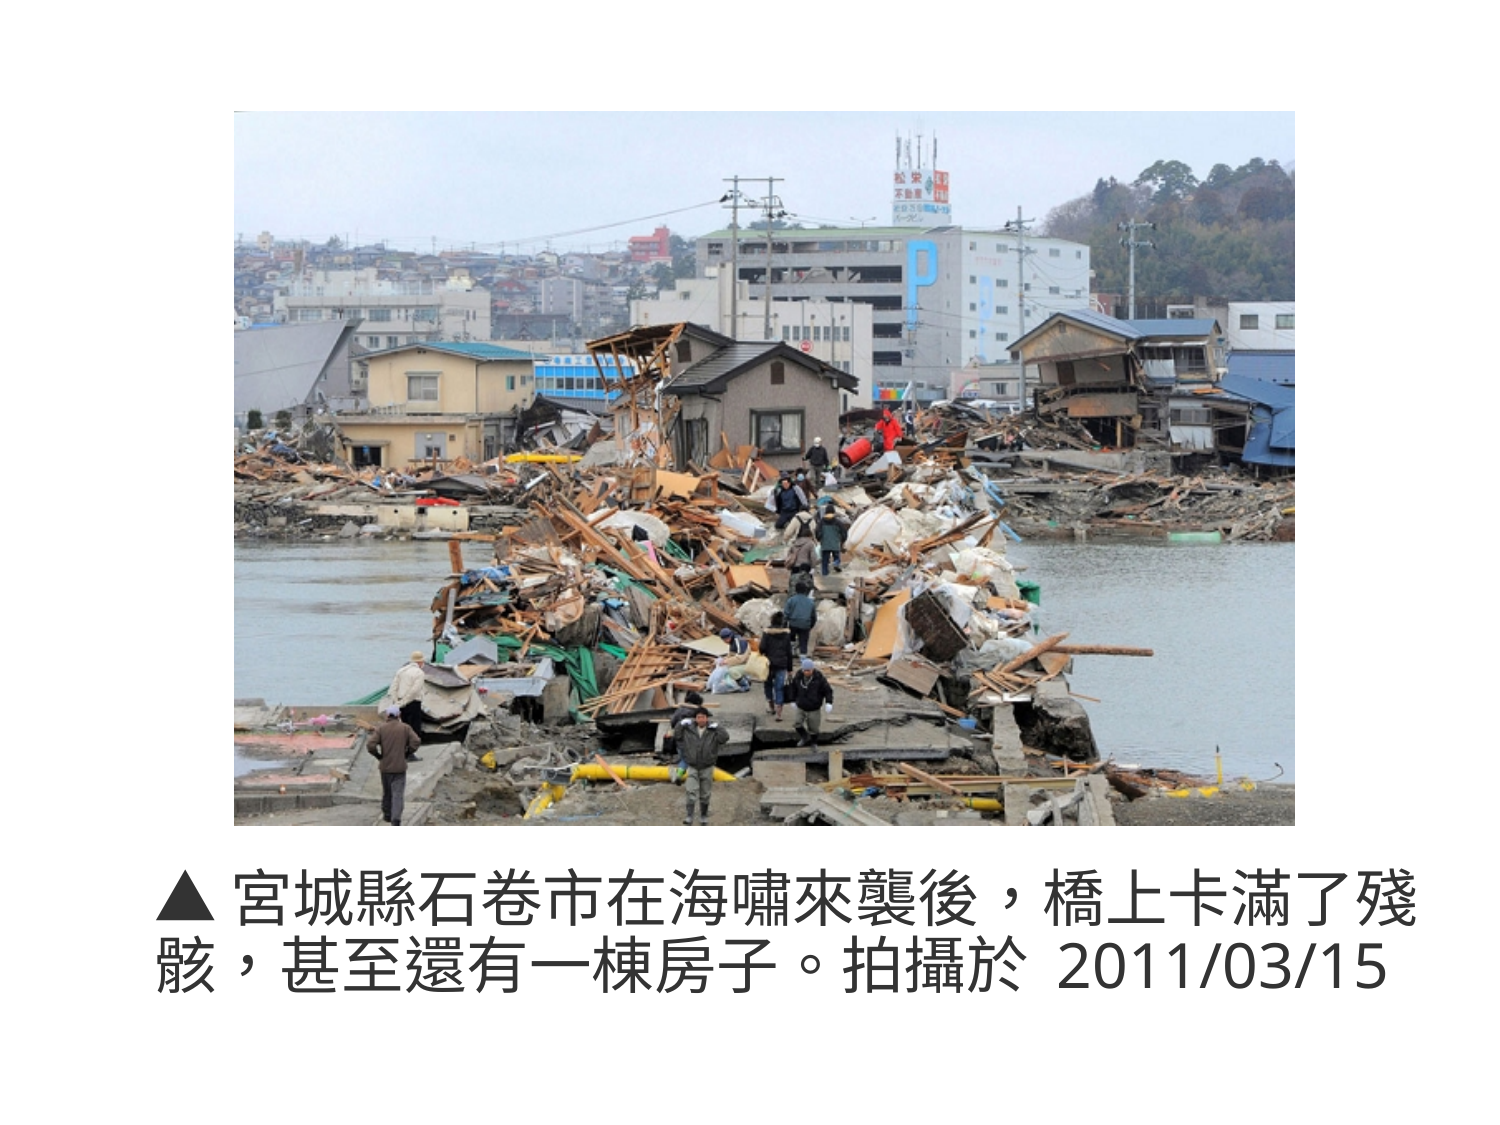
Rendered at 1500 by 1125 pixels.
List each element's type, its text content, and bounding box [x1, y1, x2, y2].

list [234, 111, 1295, 826]
title ▲宮城縣石卷市在海嘯來襲後，橋上卡滿了殘骸，甚至還有一棟房子。拍攝於 2011/03/15 [139, 825, 1433, 1044]
